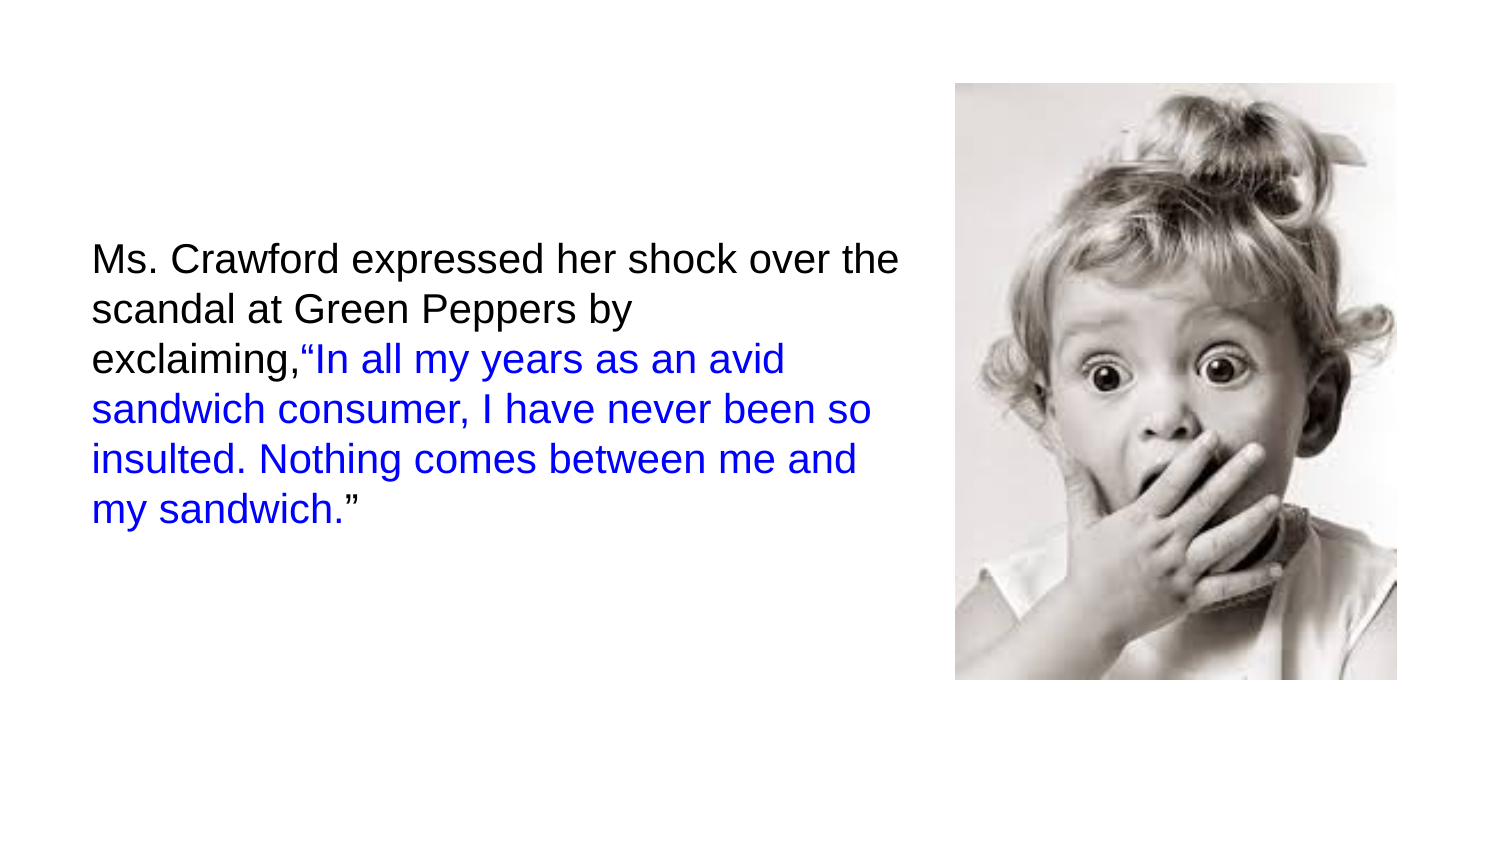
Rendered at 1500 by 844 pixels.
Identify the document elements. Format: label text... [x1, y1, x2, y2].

picture [955, 83, 1397, 680]
text_box Ms. Crawford expressed her shock over the scandal at Green Peppers by exclaiming,“In all my years as an avid sandwich consumer, I have never been so insulted. Nothing comes between me and my sandwich.” [76, 216, 917, 547]
